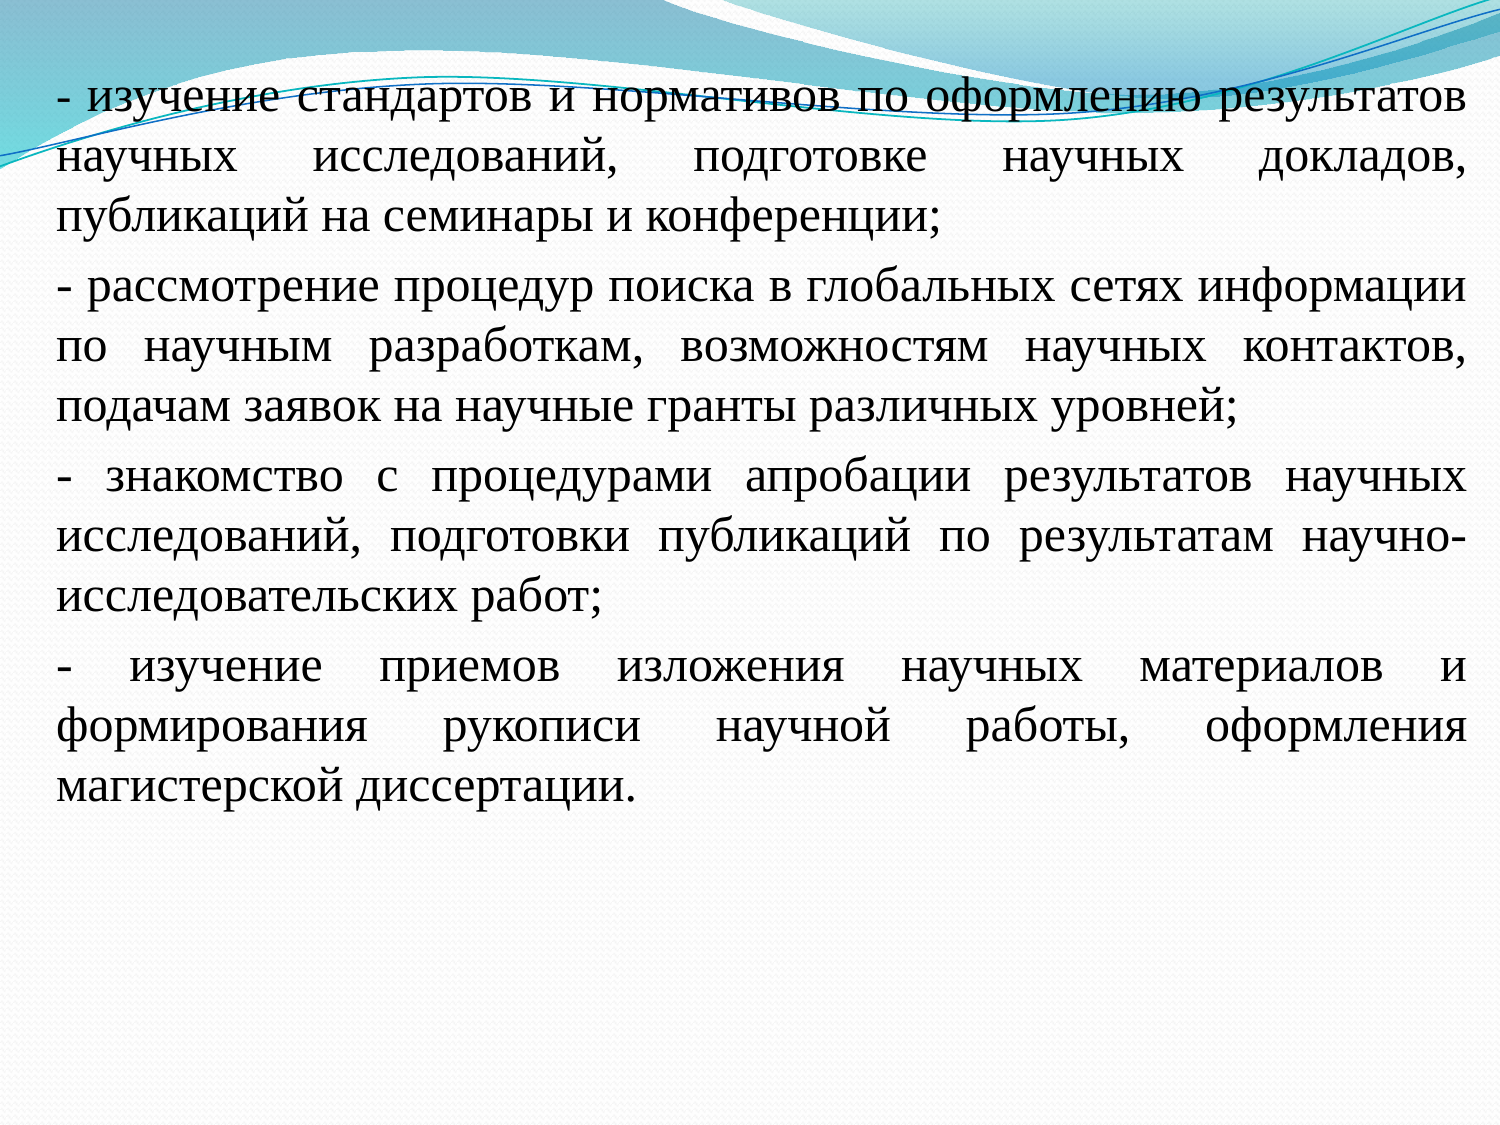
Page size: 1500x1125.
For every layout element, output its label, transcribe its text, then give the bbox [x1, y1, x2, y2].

list - изучение стандартов и нормативов по оформлению результатов научных исследований, подготовке научных докладов, публикаций на семинары и конференции; - рассмотрение процедур поиска в глобальных сетях информации по научным разработкам, возможностям научных контактов, подачам заявок на научные гранты различных уровней; - знакомство с процедурами апробации результатов научных исследований, подготовки публикаций по результатам научно-исследовательских работ; - изучение приемов изложения научных материалов и формирования рукописи научной работы, оформления магистерской диссертации. [41, 54, 1483, 1094]
